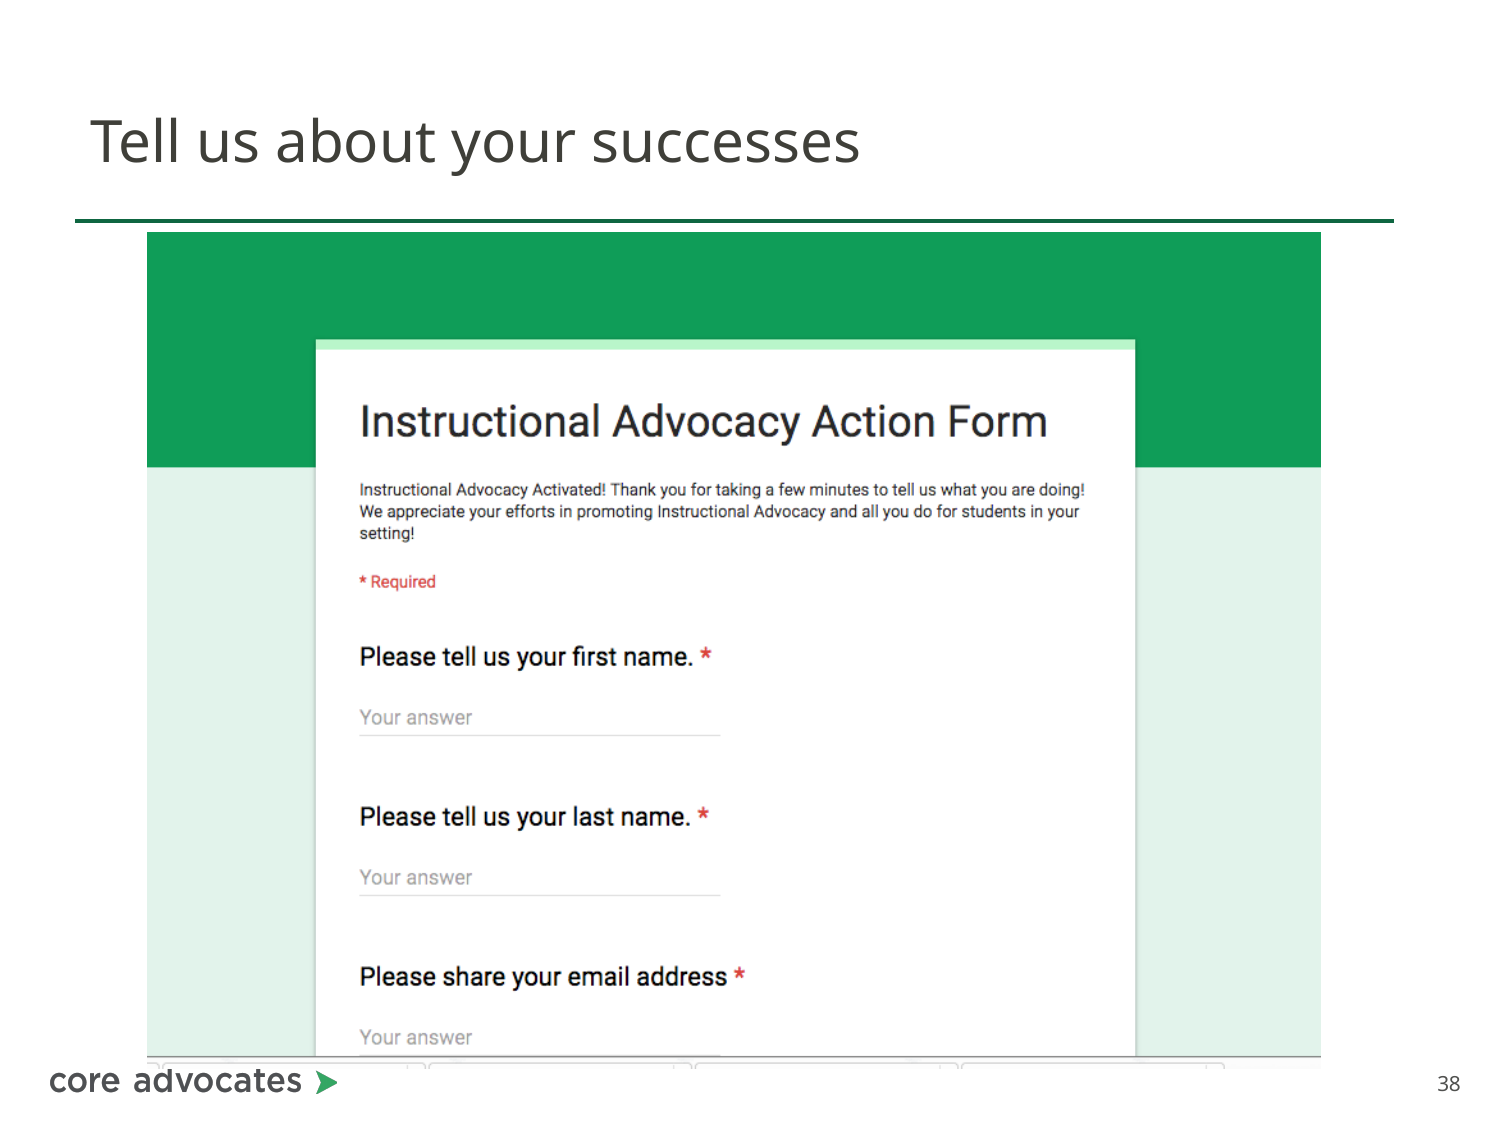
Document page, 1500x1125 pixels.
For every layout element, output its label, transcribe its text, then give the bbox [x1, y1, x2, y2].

title Tell us about your successes [75, 45, 1425, 233]
picture [50, 232, 1321, 1094]
